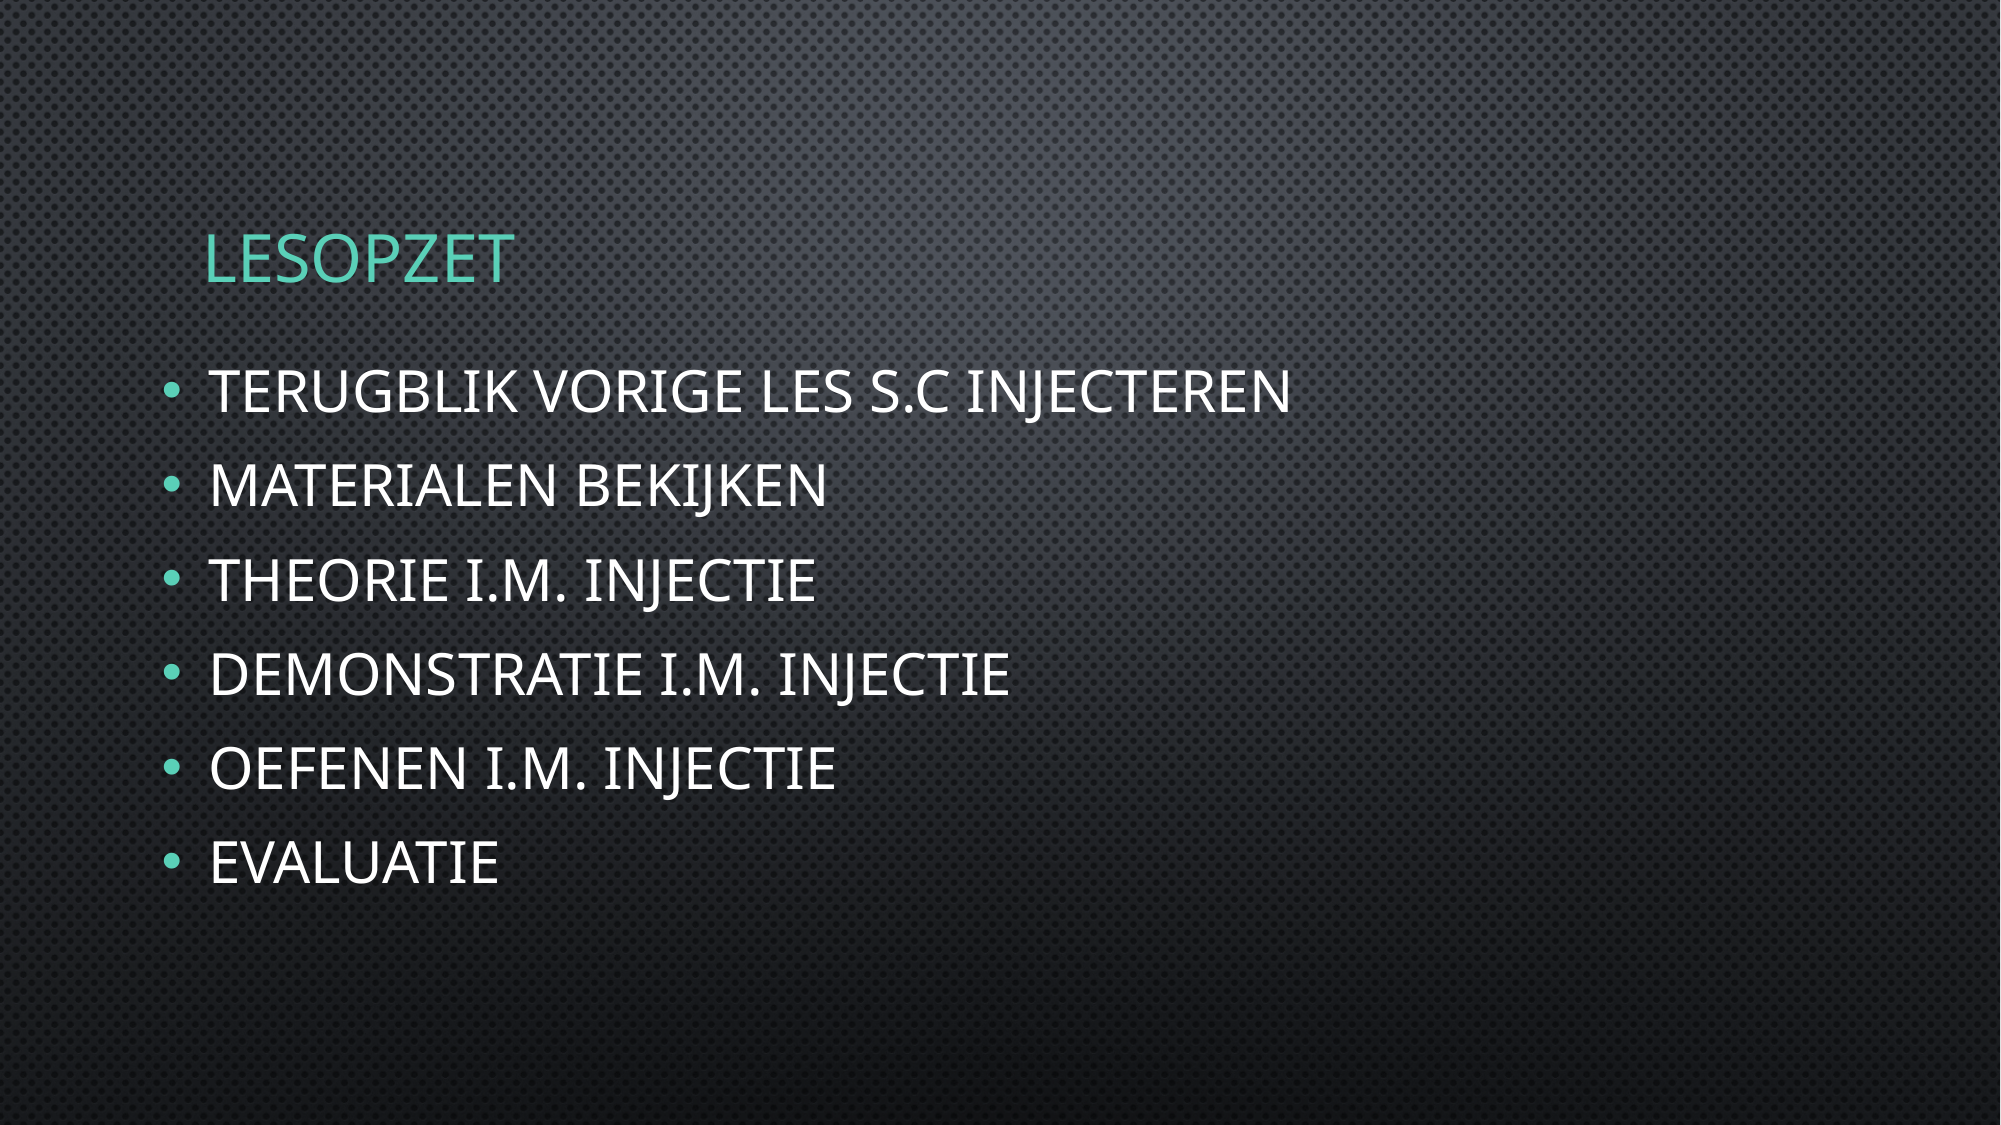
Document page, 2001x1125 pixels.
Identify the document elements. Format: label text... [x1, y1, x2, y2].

title lesopzet [187, 99, 1813, 339]
list Terugblik vorige les S.C injecteren Materialen bekijken theorie I.M. injectie Demonstratie I.M. injectie Oefenen I.M. injectie Evaluatie [146, 339, 1853, 981]
